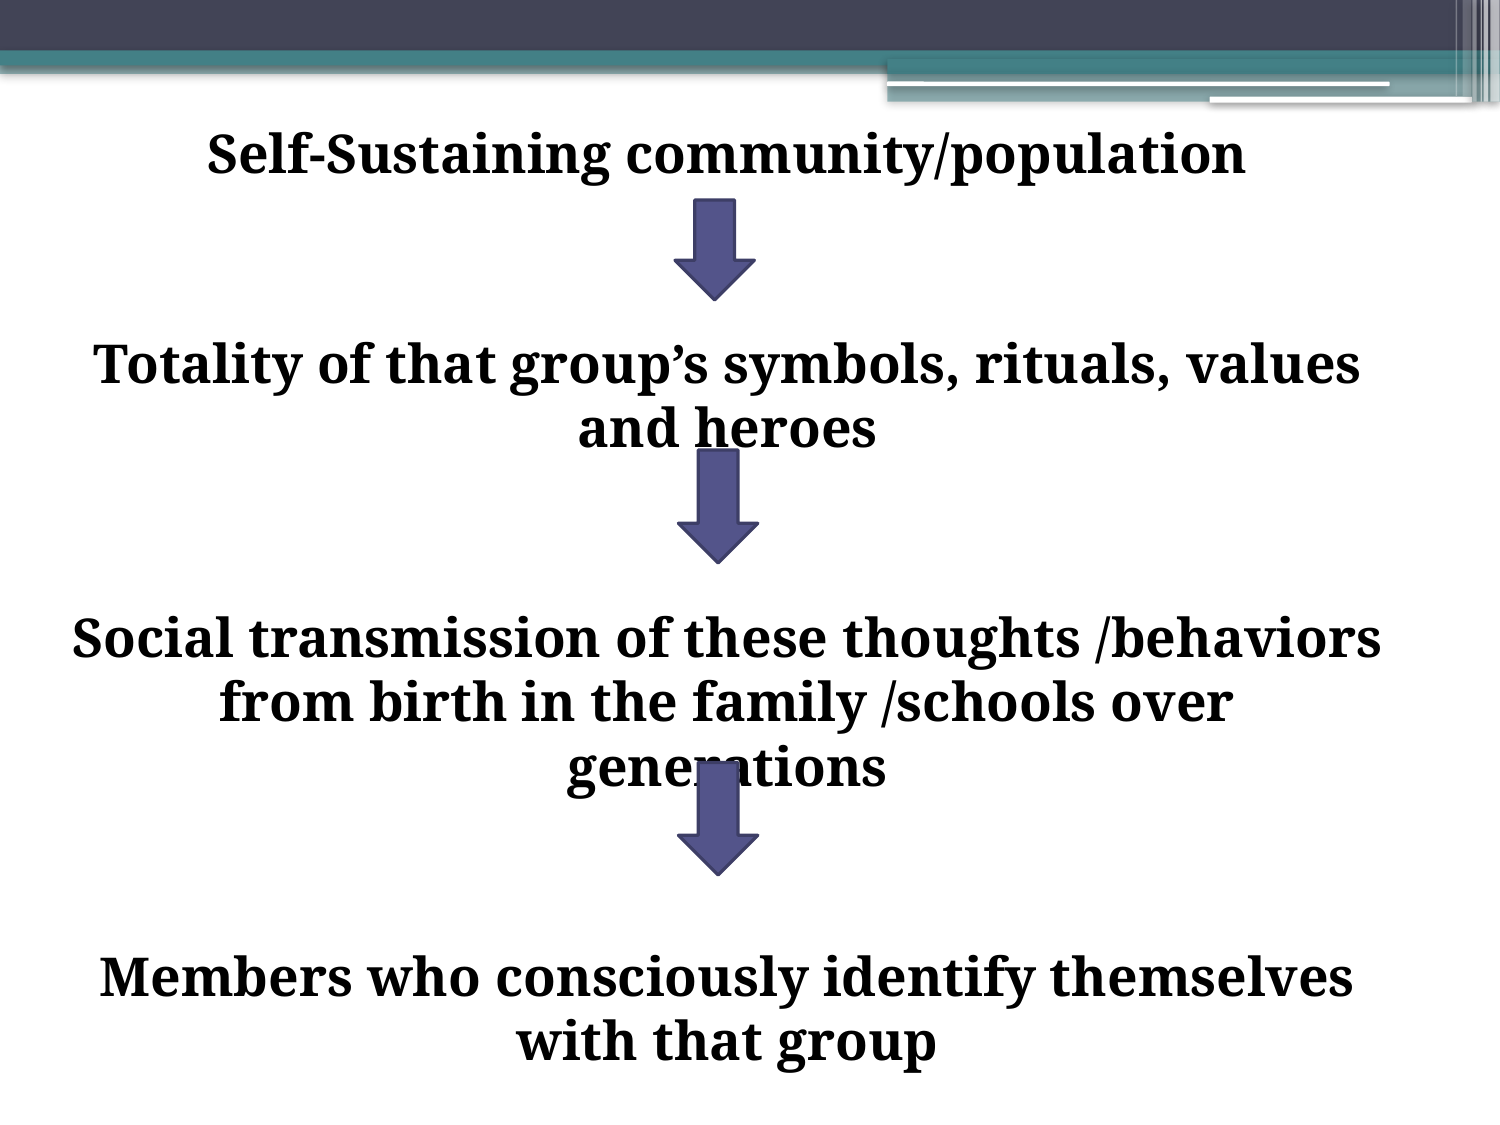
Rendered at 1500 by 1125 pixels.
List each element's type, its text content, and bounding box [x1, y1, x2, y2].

text_box [673, 198, 756, 302]
text_box [676, 448, 760, 565]
list Self-Sustaining community/population Totality of that group’s symbols, rituals, values and heroes Social transmission of these thoughts /behaviors from birth in the family /schools over generations Members who consciously identify themselves with that group [24, 112, 1413, 1079]
text_box [676, 760, 760, 877]
